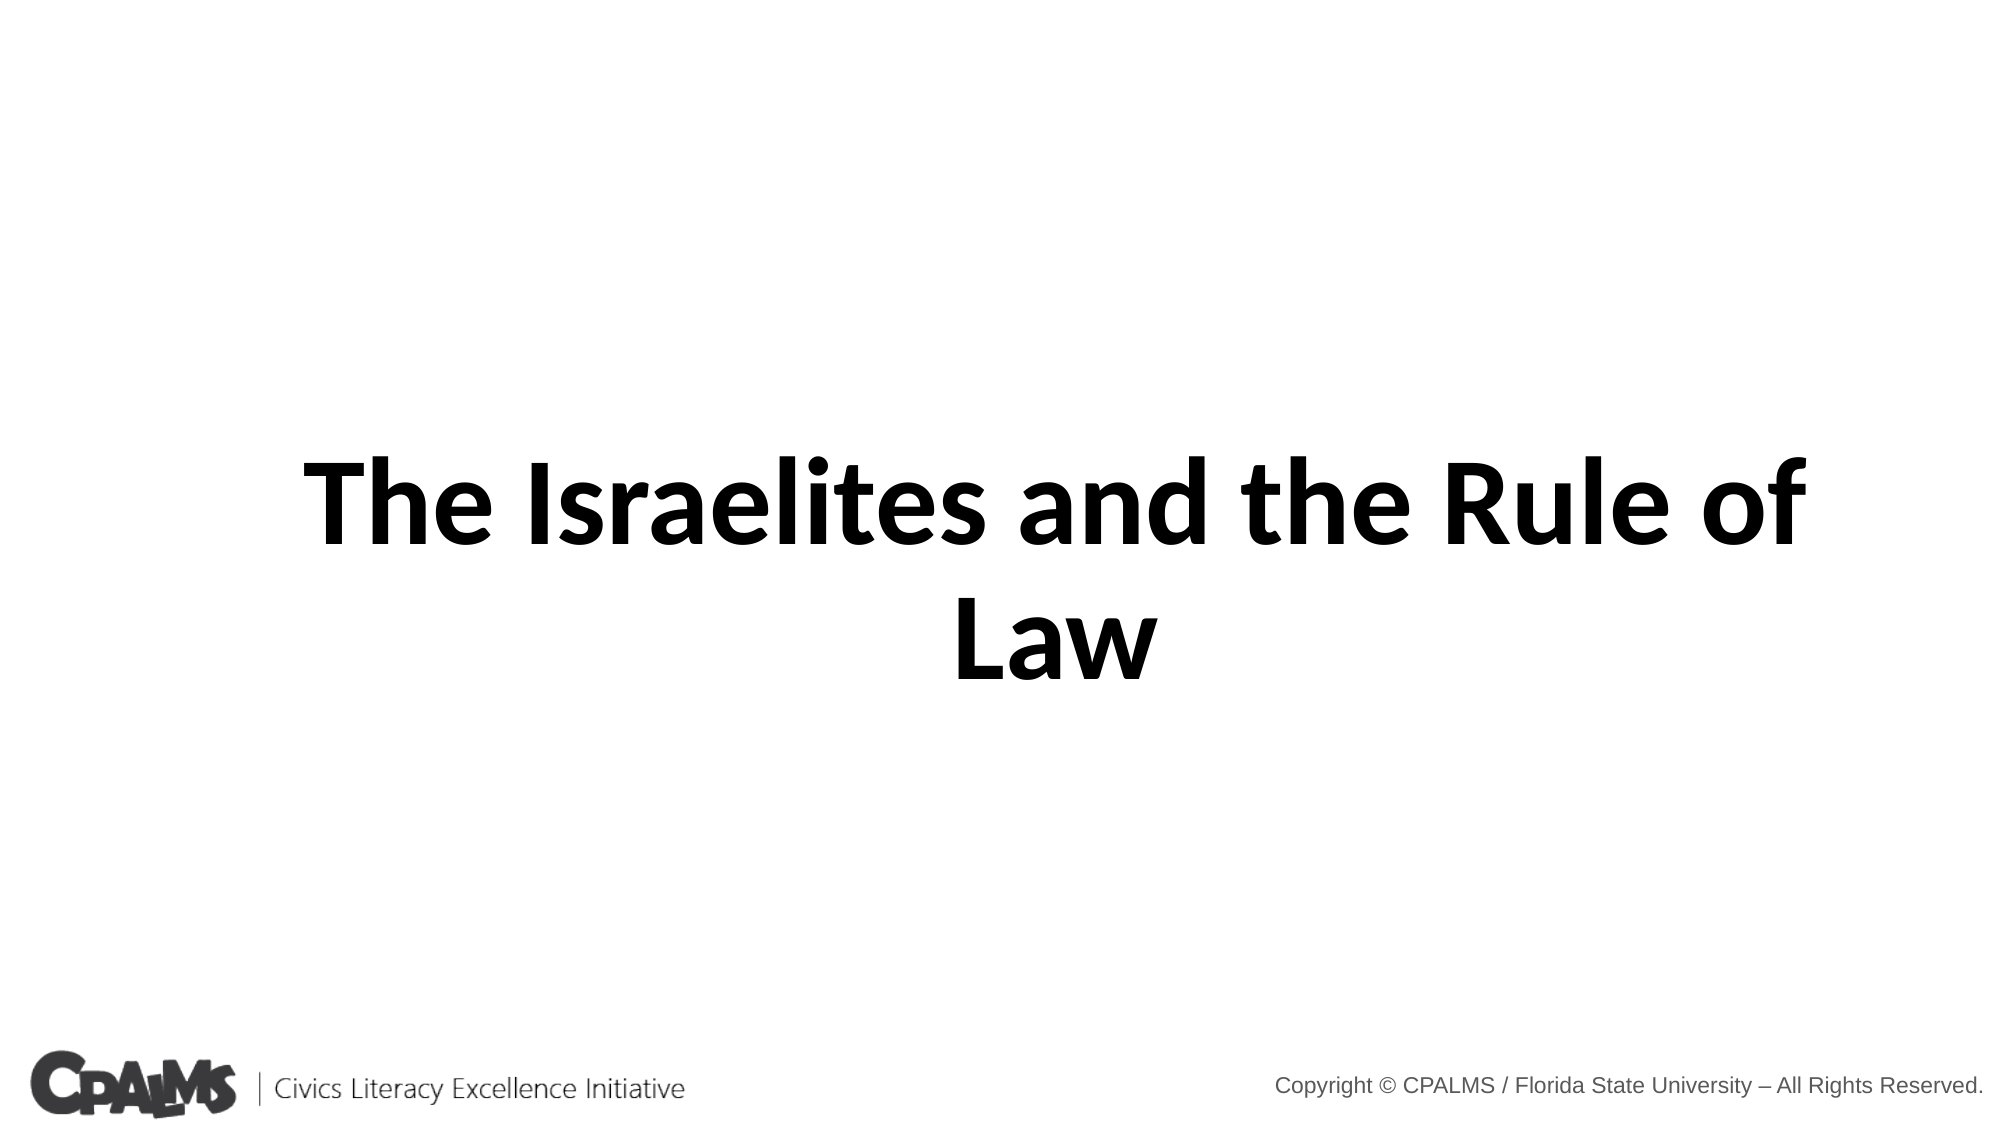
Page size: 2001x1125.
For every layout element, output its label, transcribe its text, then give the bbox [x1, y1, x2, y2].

title The Israelites and the Rule of Law [250, 411, 1862, 714]
picture [11, 1042, 793, 1125]
text_box Copyright © CPALMS / Florida State University – All Rights Reserved. [1055, 1054, 2000, 1115]
